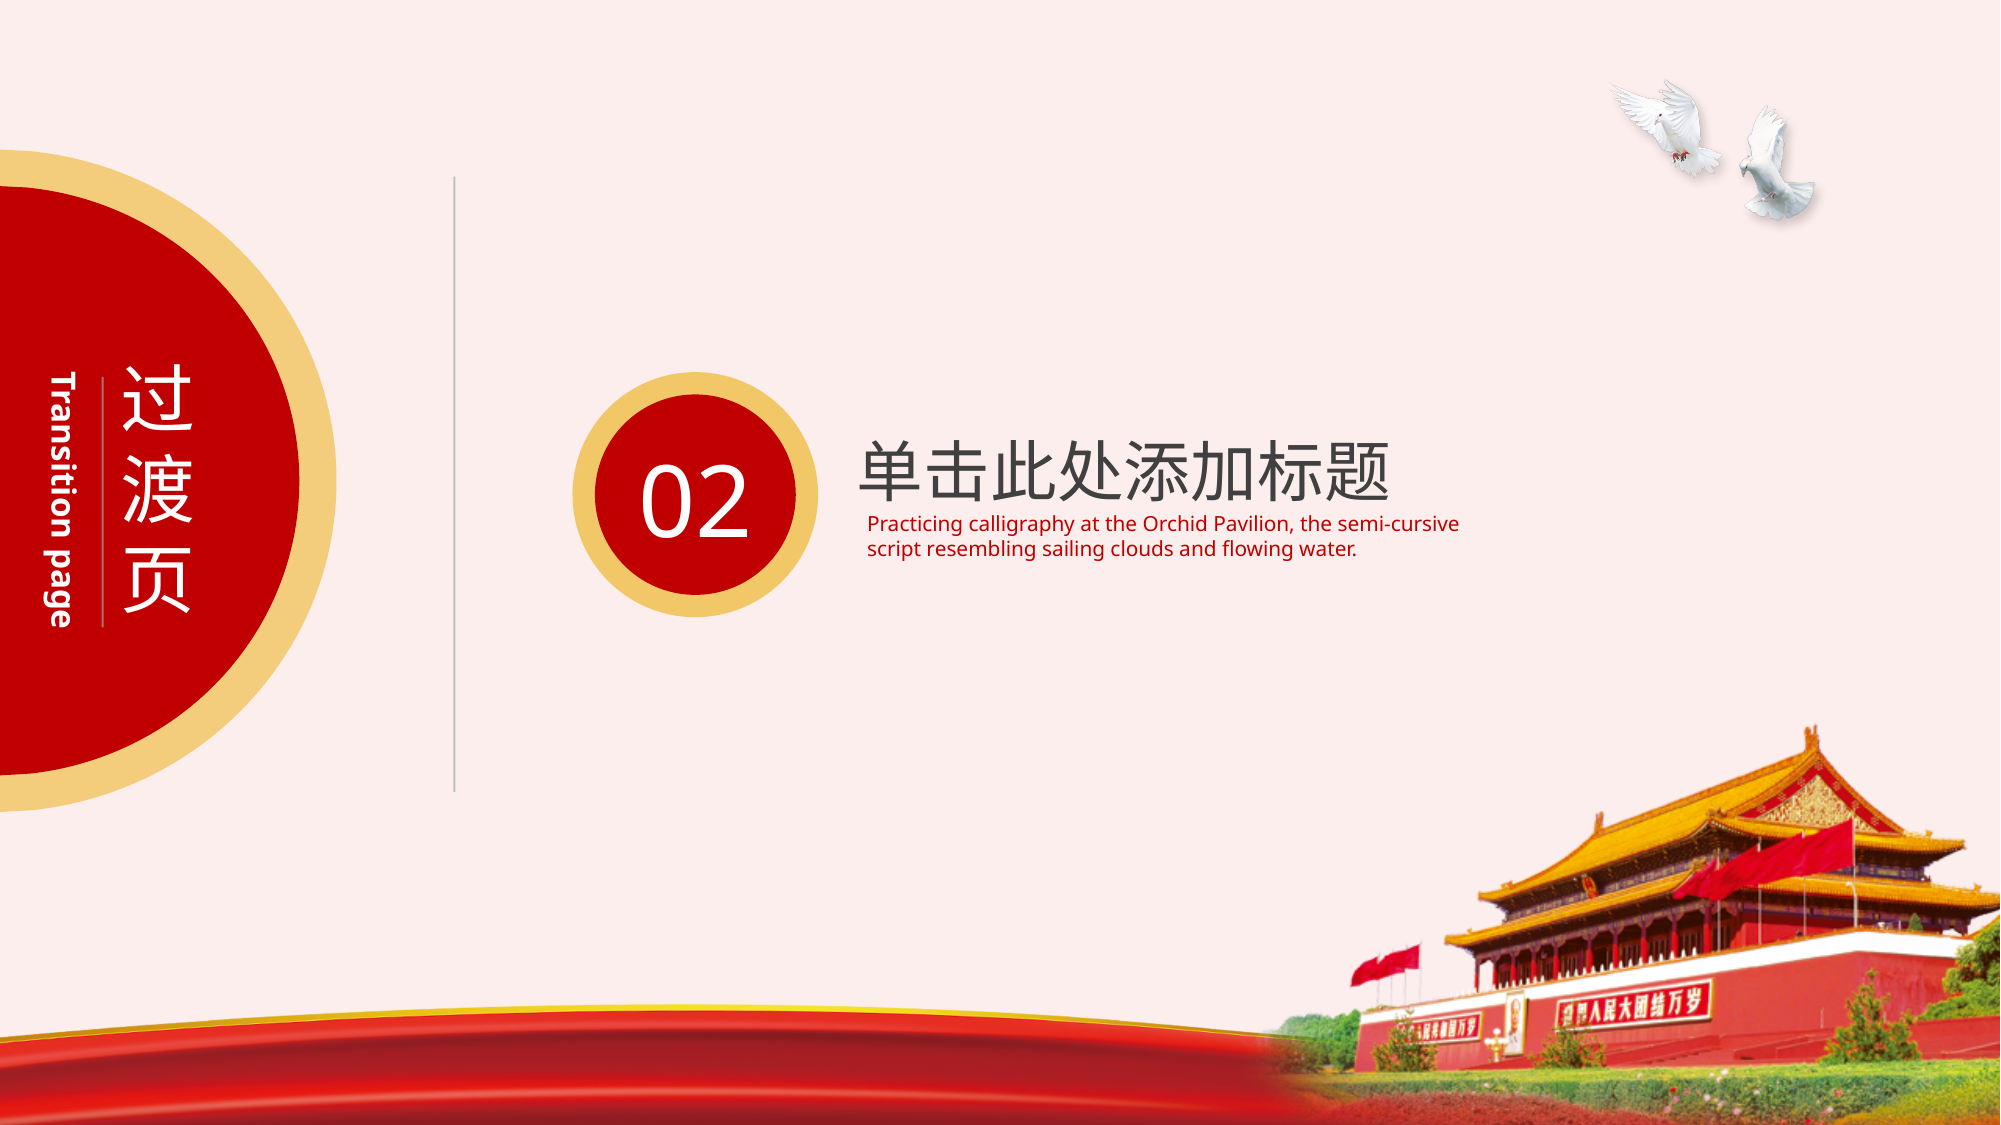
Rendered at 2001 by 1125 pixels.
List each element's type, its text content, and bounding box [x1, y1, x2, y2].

picture [0, 649, 2000, 1125]
text_box [618, 394, 773, 430]
text_box [590, 372, 800, 430]
text_box Practicing calligraphy at the Orchid Pavilion, the semi-cursive script resembling sailing clouds and flowing water. [852, 503, 1500, 569]
text_box [595, 566, 796, 618]
text_box [624, 566, 766, 595]
text_box [0, 185, 301, 777]
text_box [572, 435, 588, 555]
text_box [37, 344, 238, 674]
text_box [0, 148, 338, 814]
text_box [802, 434, 819, 556]
text_box 02 [588, 430, 802, 566]
picture [1557, 27, 1909, 290]
text_box 单击此处添加标题 [842, 422, 1504, 518]
